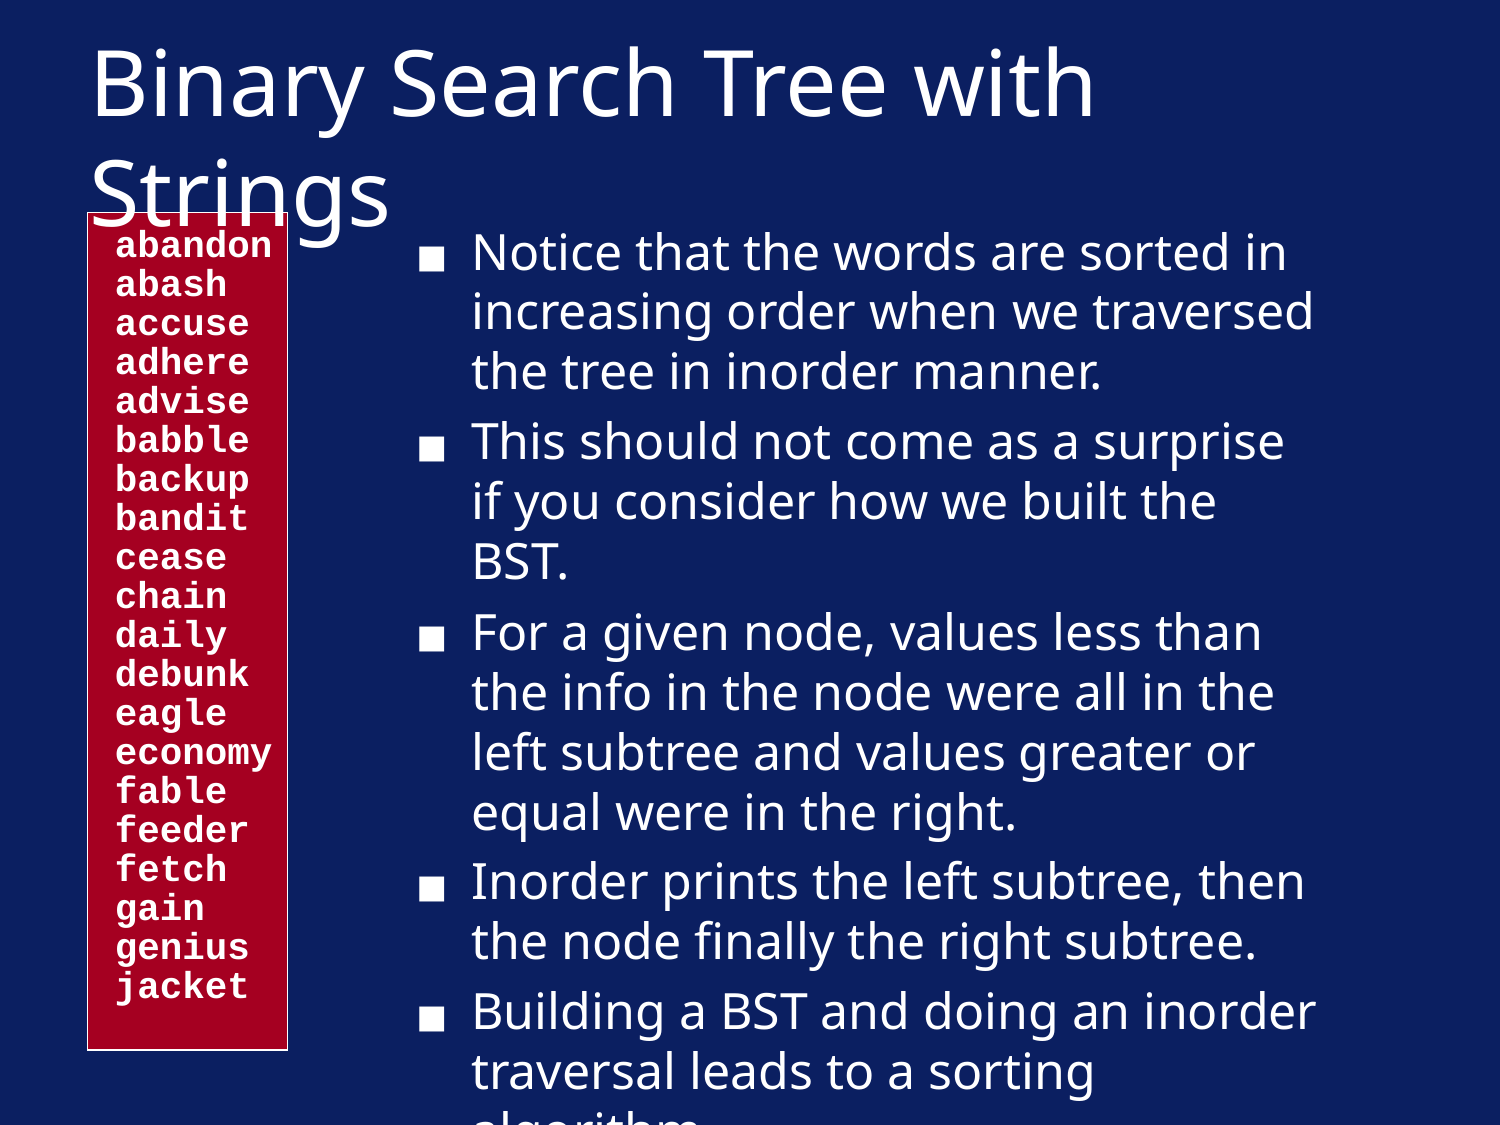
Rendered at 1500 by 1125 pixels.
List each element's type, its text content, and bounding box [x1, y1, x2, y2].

text_box Notice that the words are sorted in increasing order when we traversed the tree in inorder manner. This should not come as a surprise if you consider how we built the BST. For a given node, values less than the info in the node were all in the left subtree and values greater or equal were in the right. Inorder prints the left subtree, then the node finally the right subtree. Building a BST and doing an inorder traversal leads to a sorting algorithm. [399, 212, 1338, 1025]
list abandon abash accuse adhere advise babble backup bandit cease chain daily debunk eagle economy fable feeder fetch gain genius jacket [99, 224, 363, 1038]
text_box [87, 212, 288, 1050]
title Binary Search Tree with Strings [74, 59, 1425, 210]
